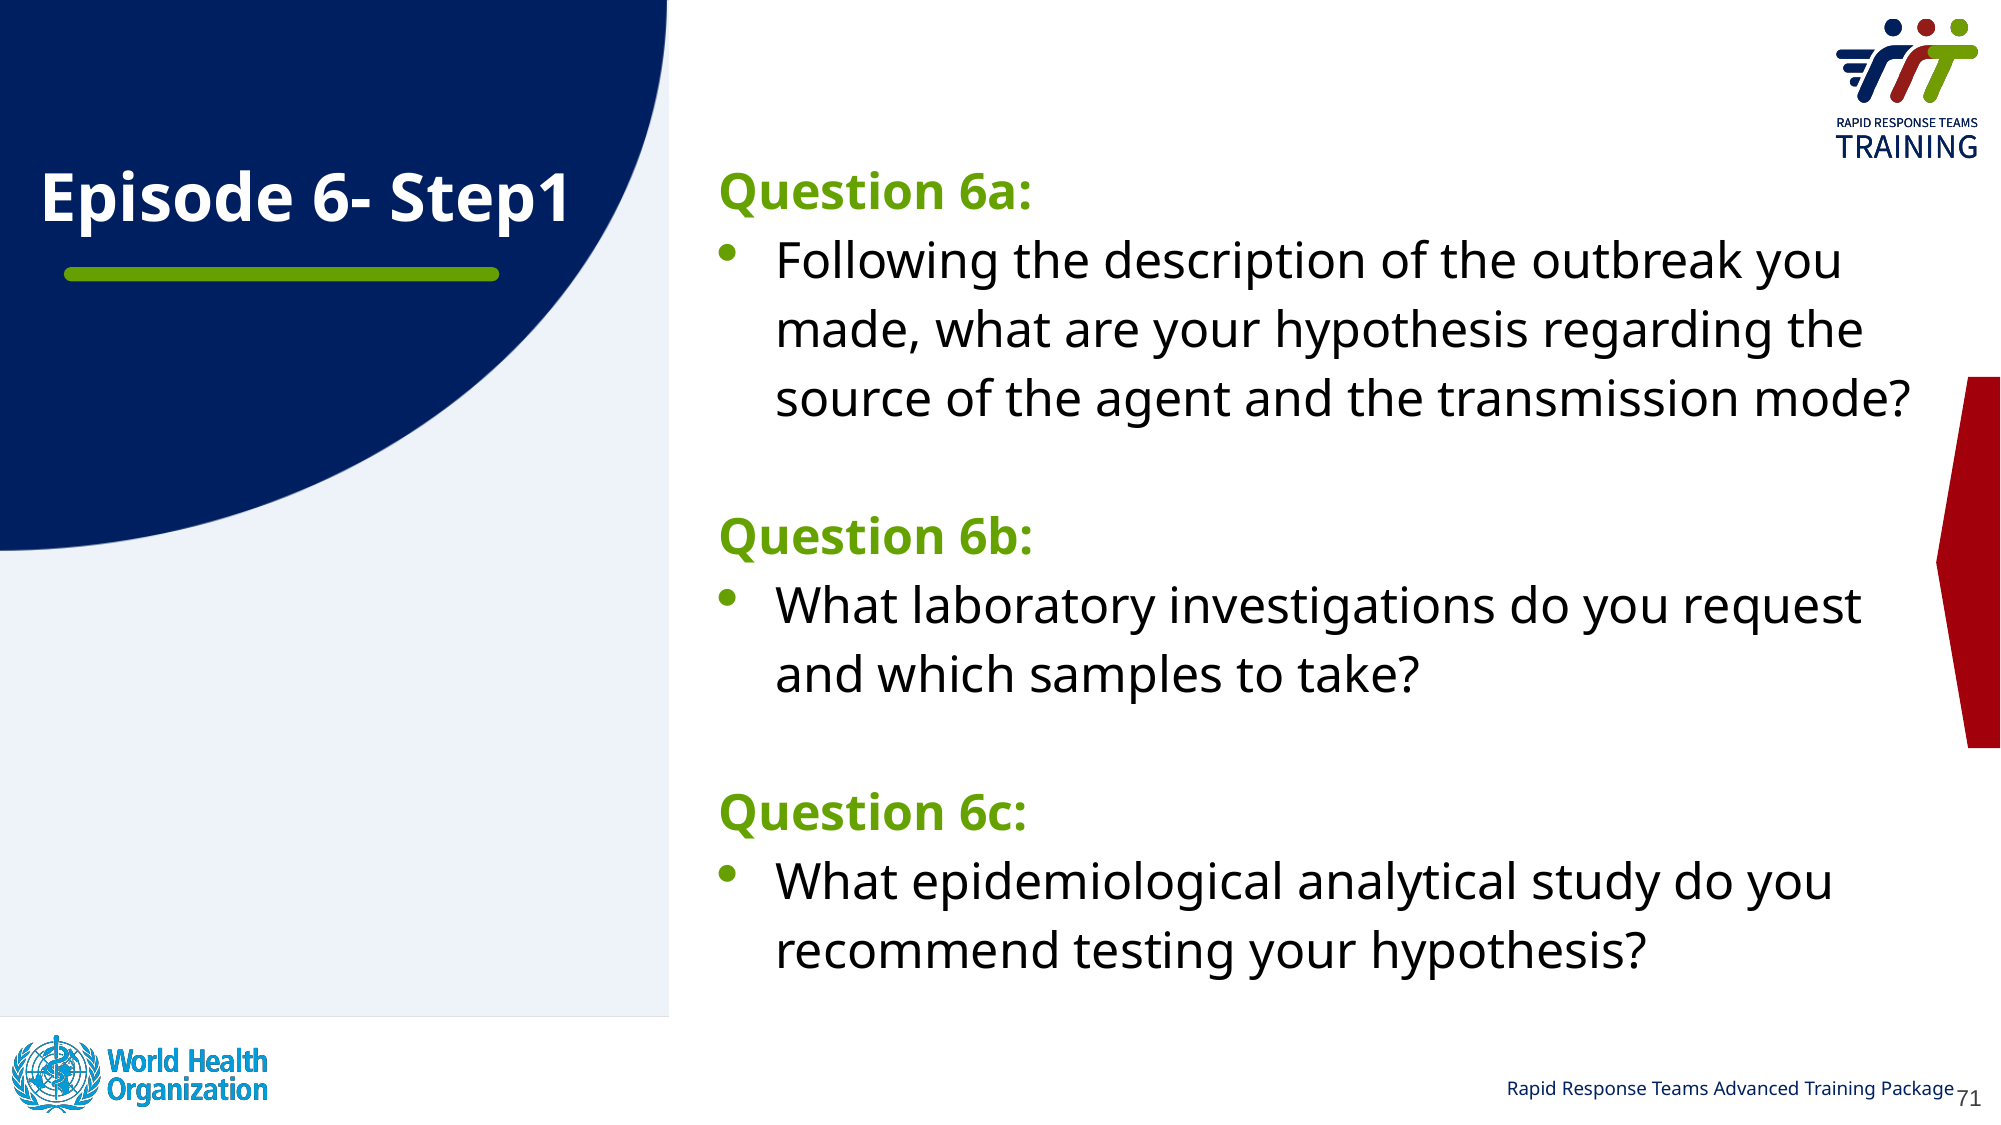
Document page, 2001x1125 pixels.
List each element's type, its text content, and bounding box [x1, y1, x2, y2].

text_box Question 6a: Following the description of the outbreak you made, what are your hypothesis regarding the source of the agent and the transmission mode? Question 6b: What laboratory investigations do you request and which samples to take? Question 6c: What epidemiological analytical study do you recommend testing your hypothesis? [704, 143, 1937, 1055]
picture [1835, 19, 1978, 167]
picture [34, 1054, 43, 1078]
picture [12, 1035, 54, 1068]
picture [12, 1083, 48, 1113]
picture [36, 1088, 78, 1105]
picture [59, 1035, 267, 1113]
picture [71, 1053, 90, 1091]
picture [22, 1062, 26, 1077]
picture [0, 0, 669, 1018]
picture [46, 1056, 54, 1062]
picture [24, 1054, 36, 1087]
picture [40, 1062, 47, 1070]
title Episode 6- Step1 [31, 105, 616, 295]
picture [50, 1108, 62, 1113]
picture [30, 1083, 37, 1091]
